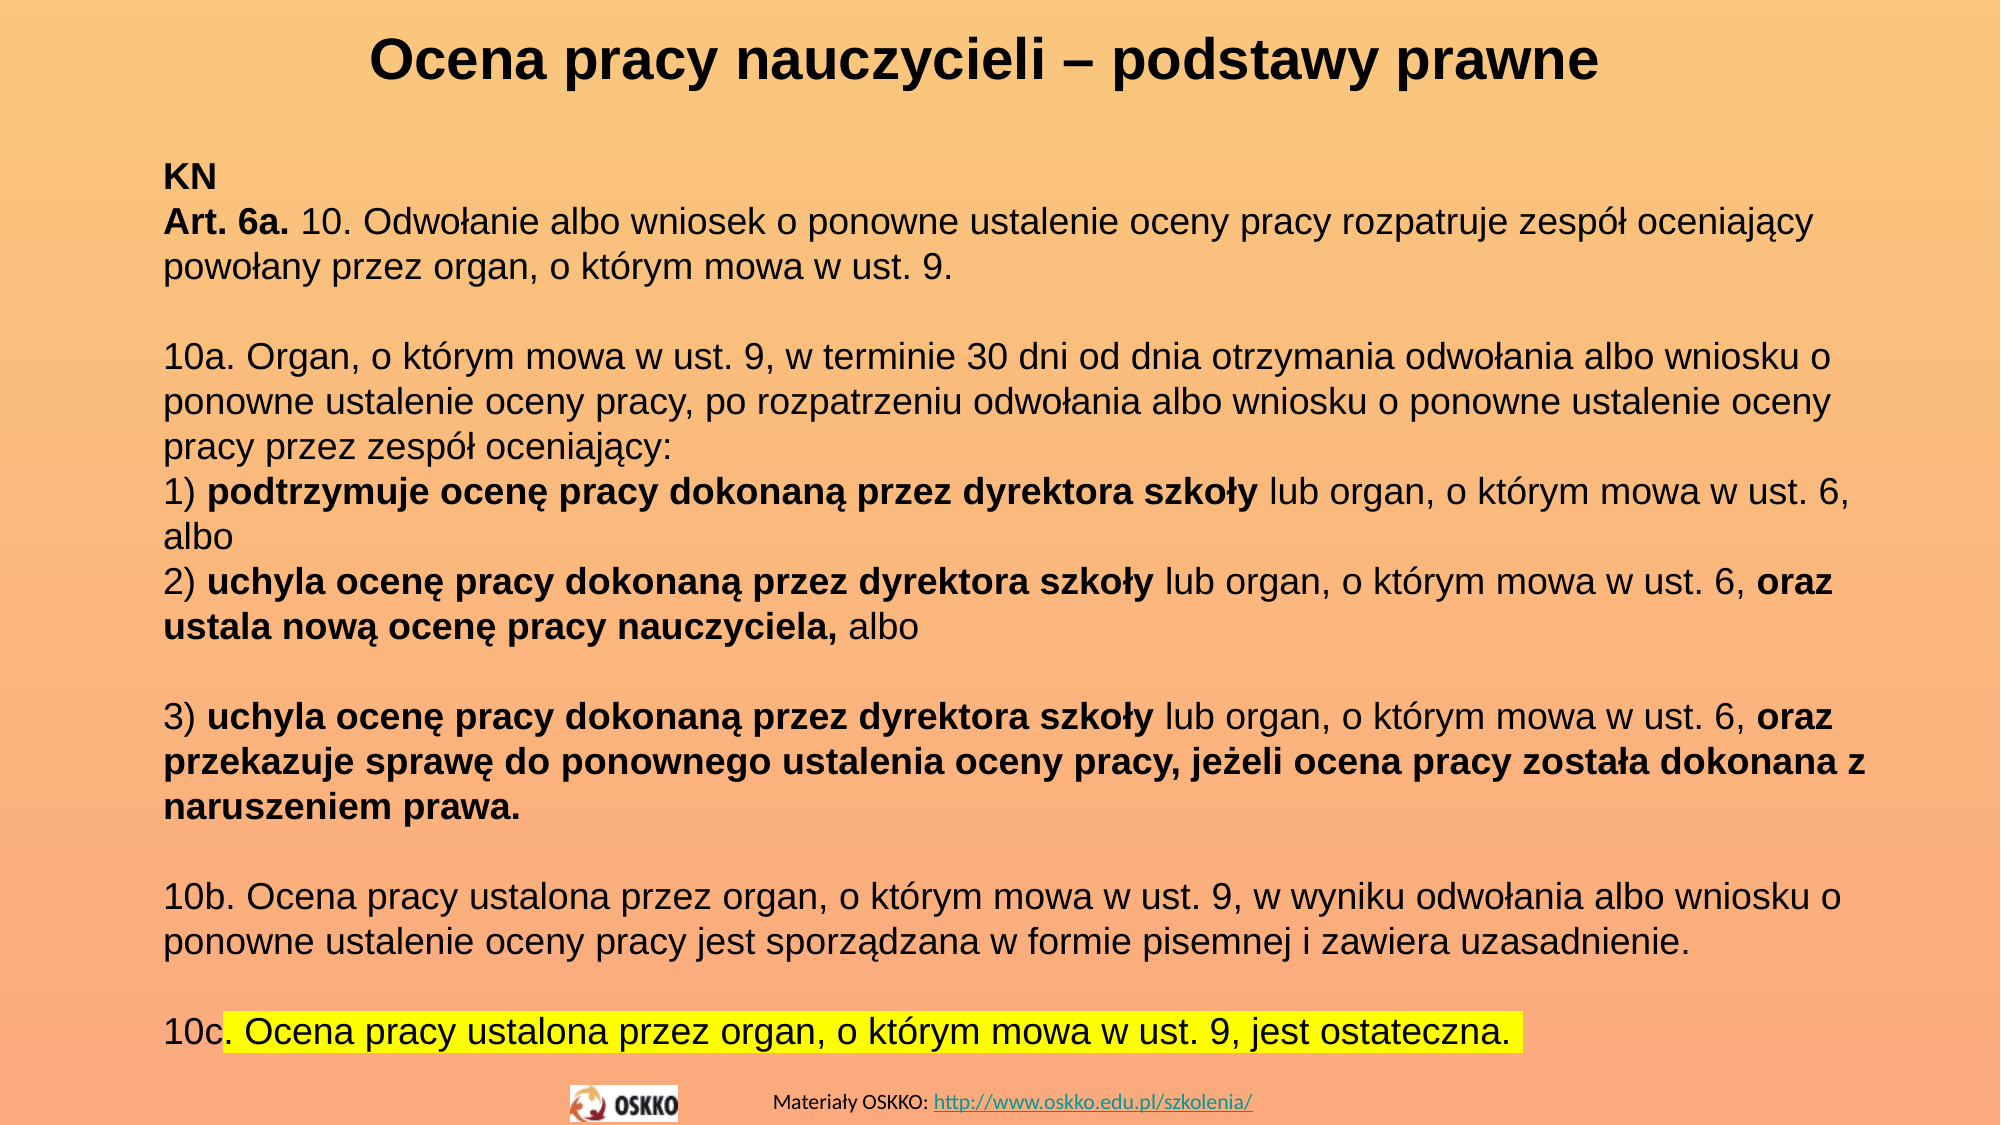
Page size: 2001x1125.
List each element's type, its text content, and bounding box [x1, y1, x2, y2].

text_box Ocena pracy nauczycieli – podstawy prawne [249, 13, 1721, 144]
text_box Materiały OSKKO: http://www.oskko.edu.pl/szkolenia/ [493, 1080, 1548, 1122]
text_box KN Art. 6a. 10. Odwołanie albo wniosek o ponowne ustalenie oceny pracy rozpatruje zespół oceniający powołany przez organ, o którym mowa w ust. 9. 10a. Organ, o którym mowa w ust. 9, w terminie 30 dni od dnia otrzymania odwołania albo wniosku o ponowne ustalenie oceny pracy, po rozpatrzeniu odwołania albo wniosku o ponowne ustalenie oceny pracy przez zespół oceniający: 1) podtrzymuje ocenę pracy dokonaną przez dyrektora szkoły lub organ, o którym mowa w ust. 6, albo 2) uchyla ocenę pracy dokonaną przez dyrektora szkoły lub organ, o którym mowa w ust. 6, oraz ustala nową ocenę pracy nauczyciela, albo 3) uchyla ocenę pracy dokonaną przez dyrektora szkoły lub organ, o którym mowa w ust. 6, oraz przekazuje sprawę do ponownego ustalenia oceny pracy, jeżeli ocena pracy została dokonana z naruszeniem prawa. 10b. Ocena pracy ustalona przez organ, o którym mowa w ust. 9, w wyniku odwołania albo wniosku o ponowne ustalenie oceny pracy jest sporządzana w formie pisemnej i zawiera uzasadnienie. 10c. Ocena pracy ustalona przez organ, o którym mowa w ust. 9, jest ostateczna. [148, 144, 1886, 1060]
picture [570, 1085, 678, 1123]
